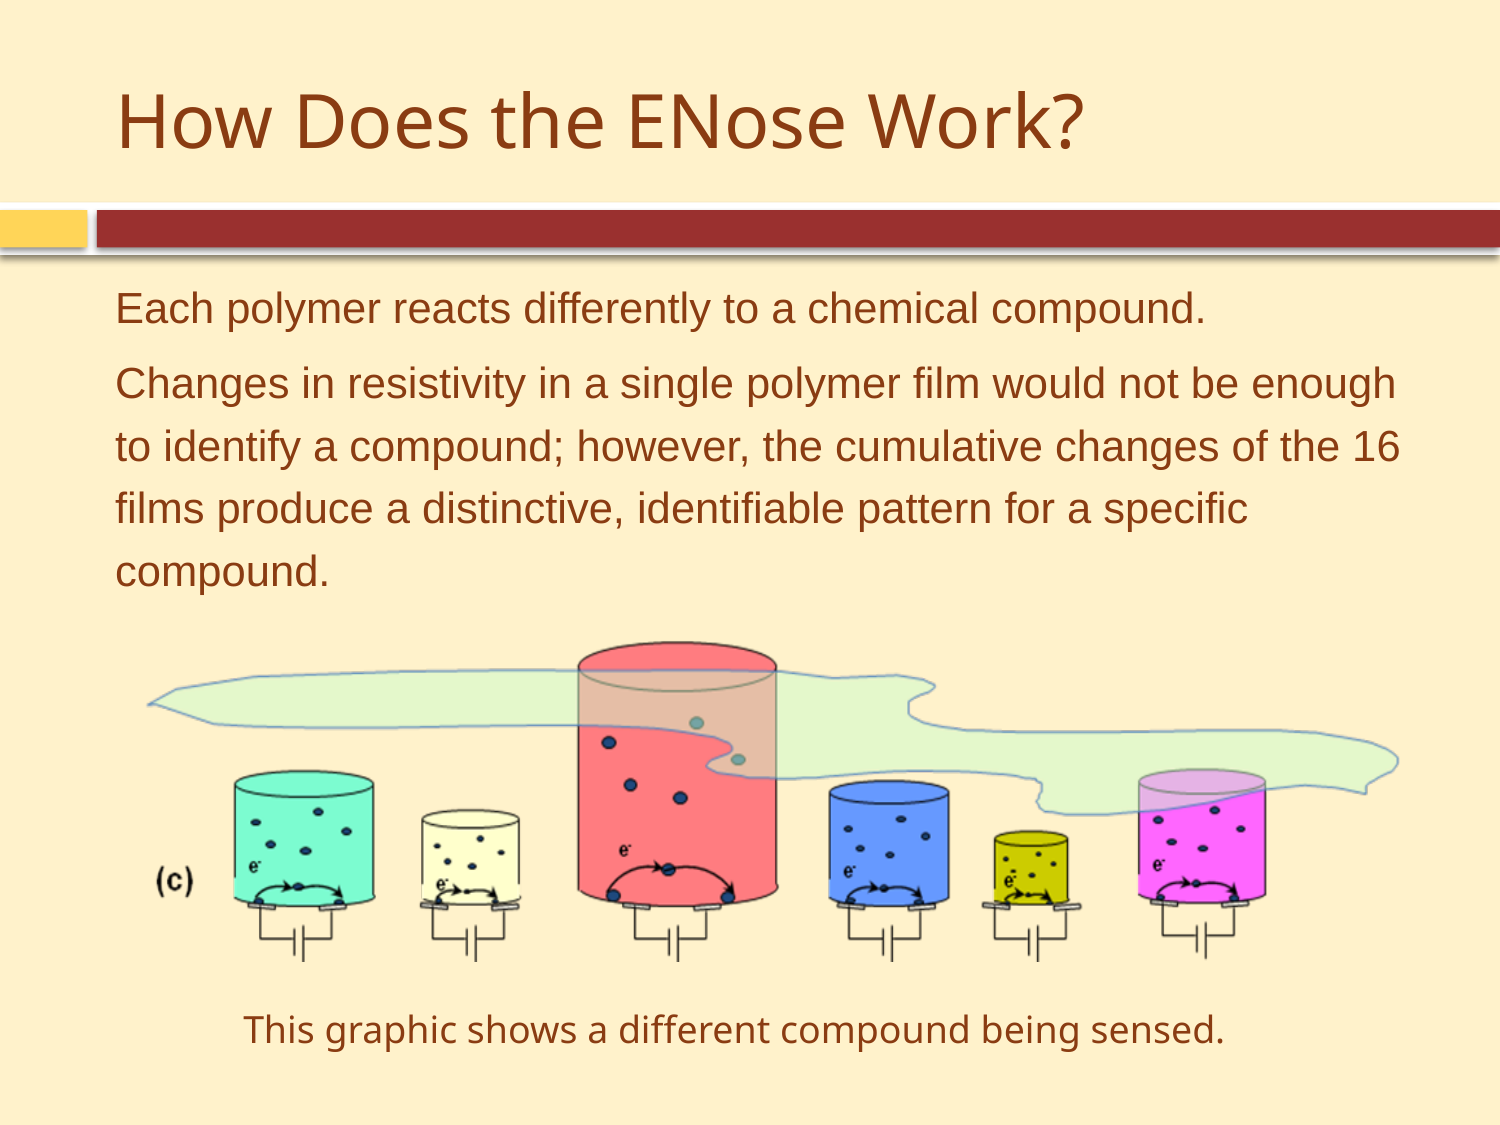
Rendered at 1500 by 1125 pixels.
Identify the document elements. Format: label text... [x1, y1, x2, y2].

title How Does the ENose Work? [100, 37, 1438, 200]
text_box This graphic shows a different compound being sensed. [228, 998, 1242, 1059]
list Each polymer reacts differently to a chemical compound. Changes in resistivity in a single polymer film would not be enough to identify a compound; however, the cumulative changes of the 16 films produce a distinctive, identifiable pattern for a specific compound. [100, 262, 1438, 605]
picture [136, 640, 1400, 964]
